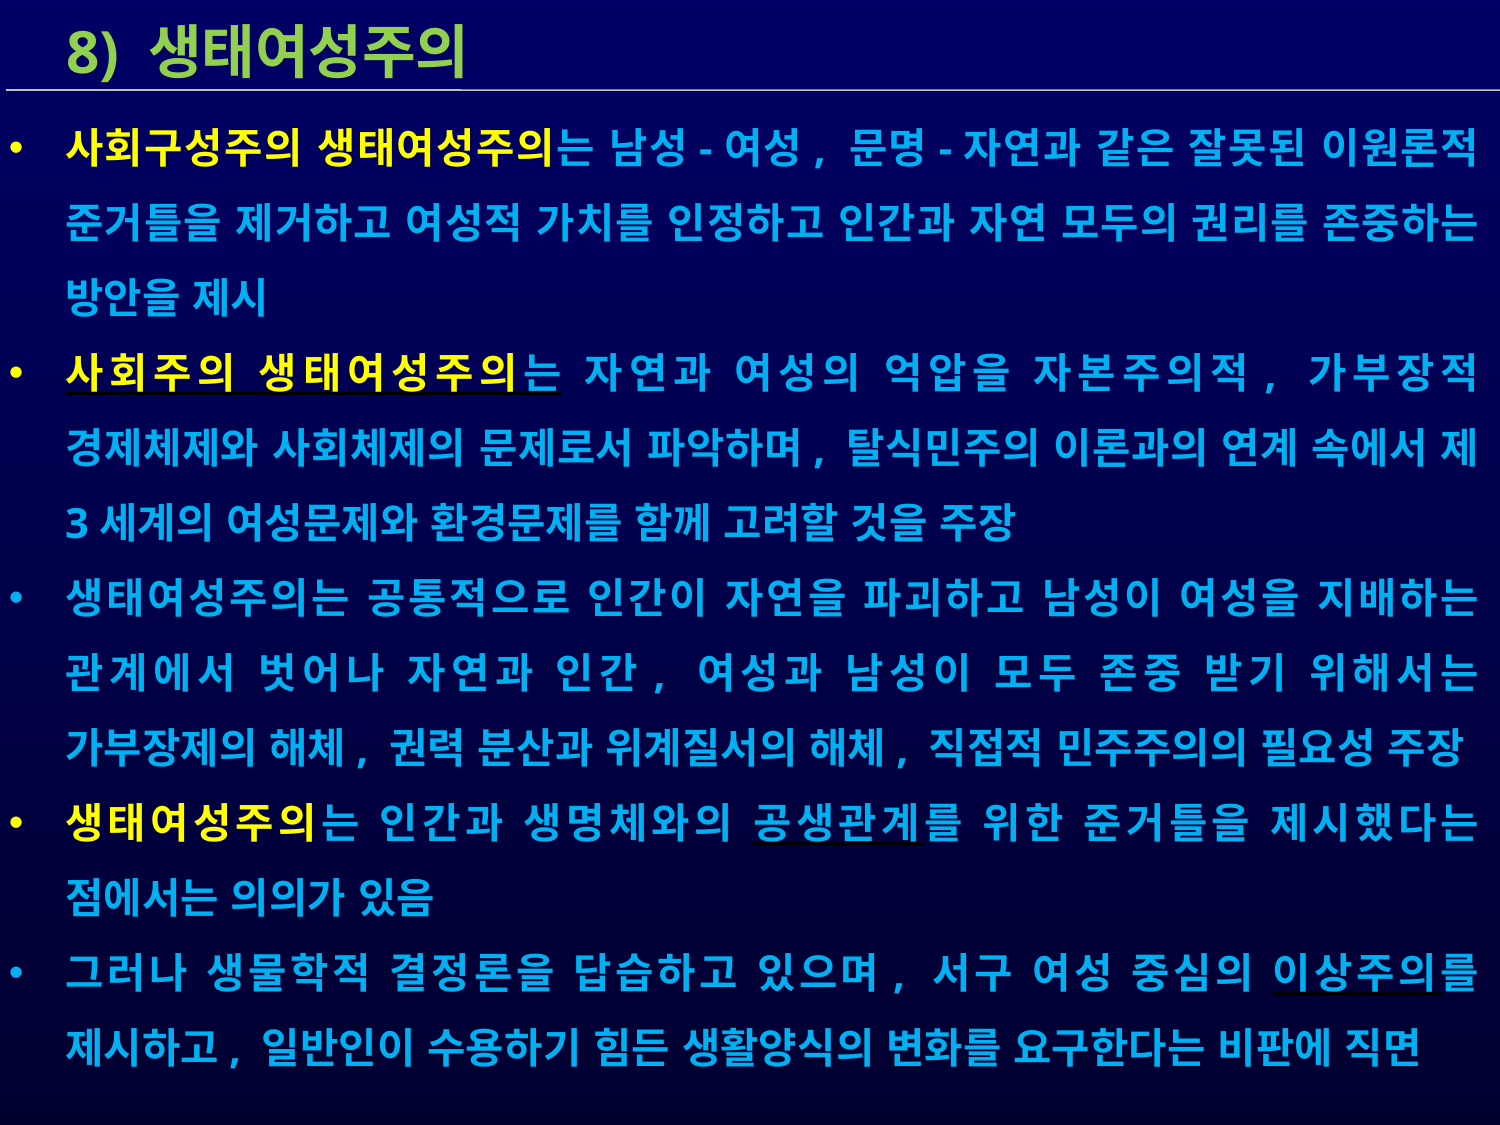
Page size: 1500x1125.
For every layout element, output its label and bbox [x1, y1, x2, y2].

text_box [0, 6, 1500, 1079]
